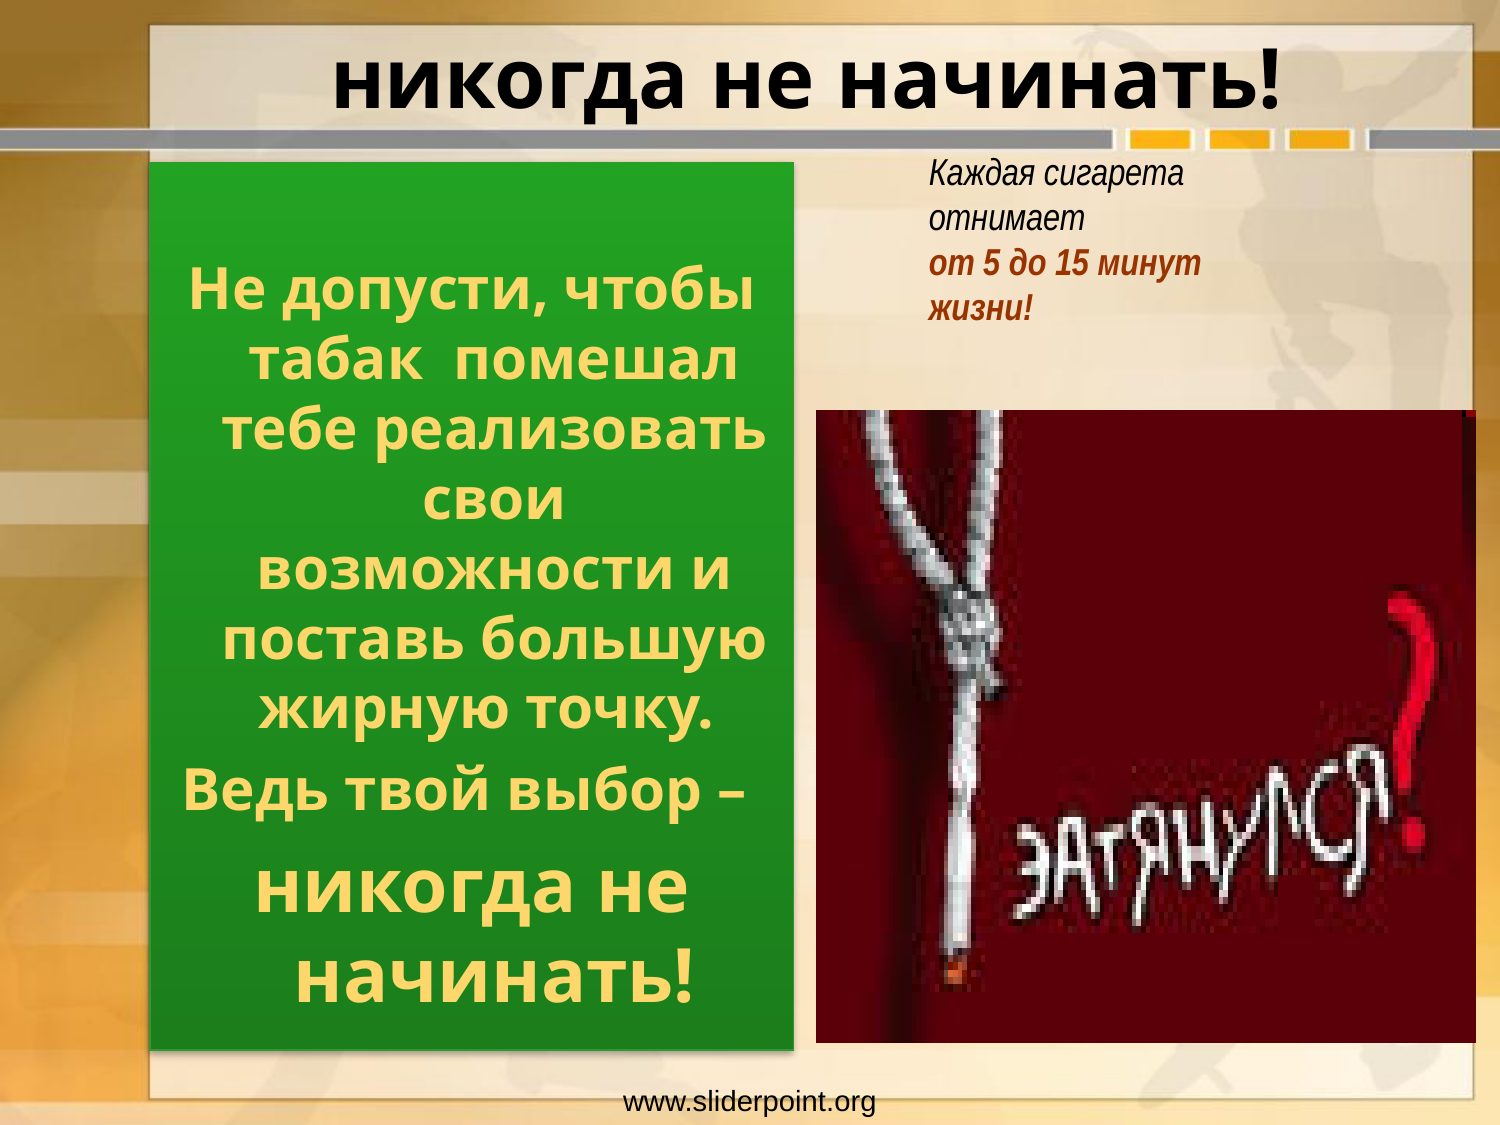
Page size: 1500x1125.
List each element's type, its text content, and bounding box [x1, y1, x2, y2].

list Не допусти, чтобы табак помешал тебе реализовать свои возможности и поставь большую жирную точку. Ведь твой выбор – никогда не начинать! [149, 162, 794, 1051]
text_box Каждая сигарета отнимает от 5 до 15 минут жизни! [913, 140, 1278, 336]
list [815, 409, 1476, 1044]
picture [0, 0, 1500, 1125]
title никогда не начинать! [149, 0, 1463, 151]
footer www.sliderpoint.org [512, 1074, 988, 1125]
